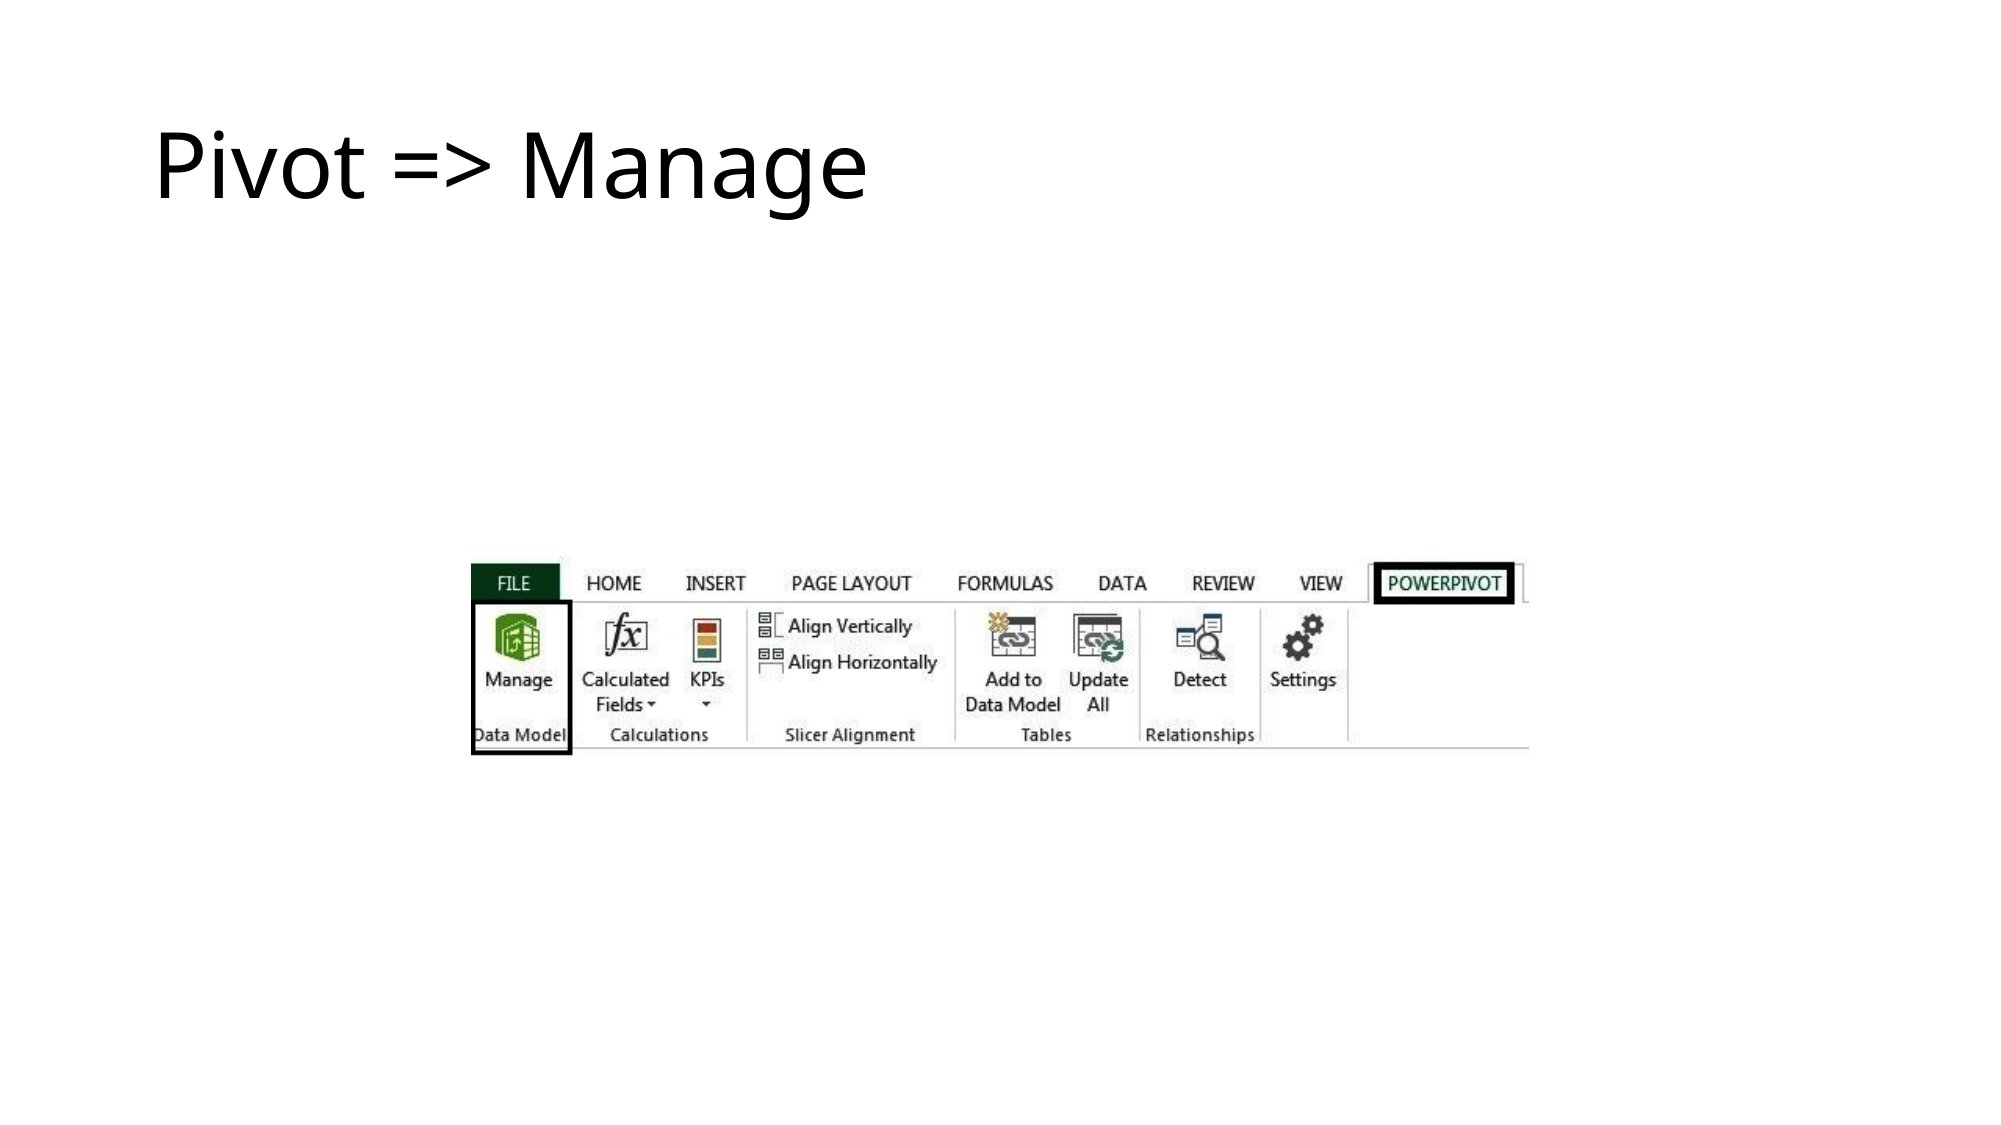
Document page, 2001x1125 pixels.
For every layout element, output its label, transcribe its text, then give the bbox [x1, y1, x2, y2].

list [471, 556, 1529, 757]
title Pivot => Manage [137, 59, 1863, 278]
